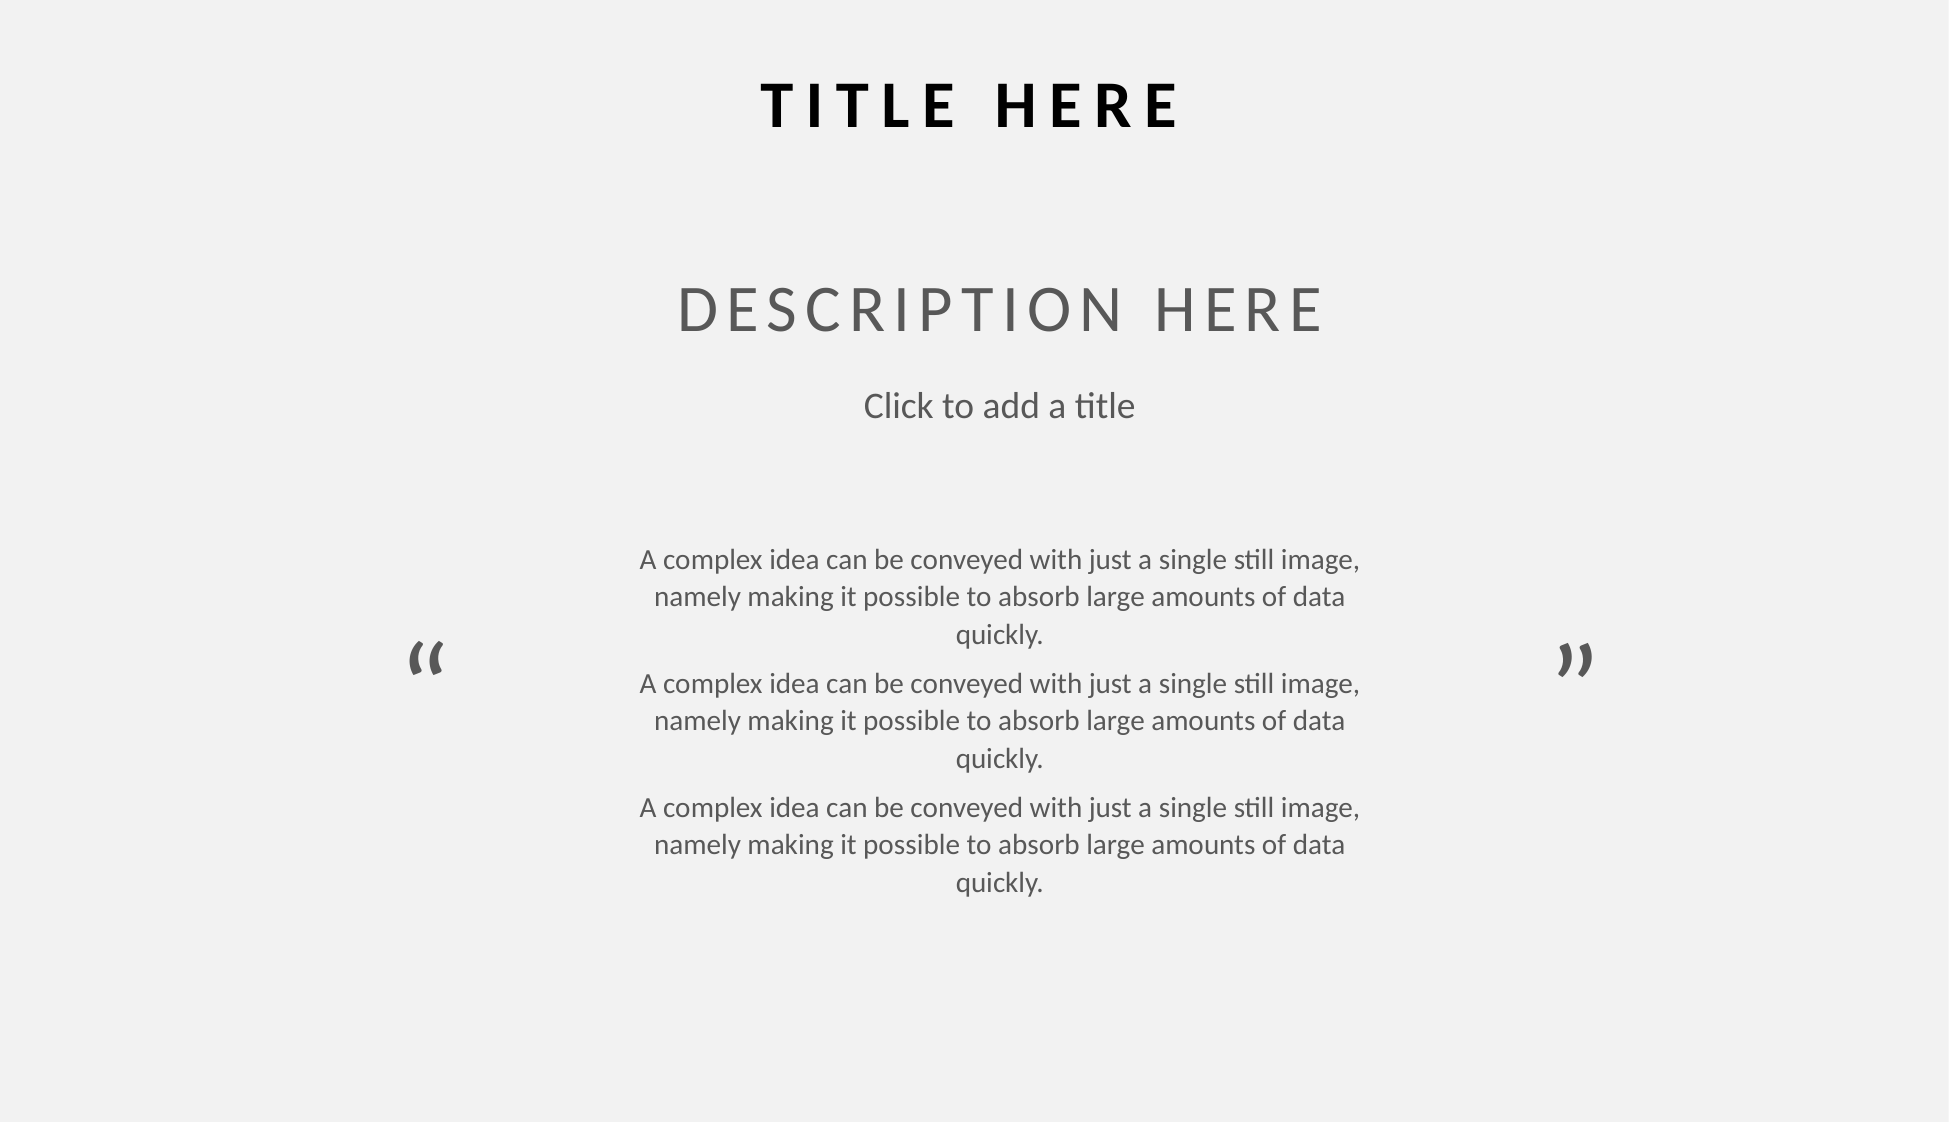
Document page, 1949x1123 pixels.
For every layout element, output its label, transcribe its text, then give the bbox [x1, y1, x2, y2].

text_box A complex idea can be conveyed with just a single still image, namely making it possible to absorb large amounts of data quickly. [592, 654, 1408, 778]
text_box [653, 257, 1347, 435]
text_box A complex idea can be conveyed with just a single still image, namely making it possible to absorb large amounts of data quickly. [592, 530, 1408, 654]
text_box A complex idea can be conveyed with just a single still image, namely making it possible to absorb large amounts of data quickly. [592, 778, 1408, 906]
text_box “ [346, 598, 504, 764]
text_box ” [1496, 598, 1654, 764]
text_box TITLE HERE [289, 53, 1649, 148]
